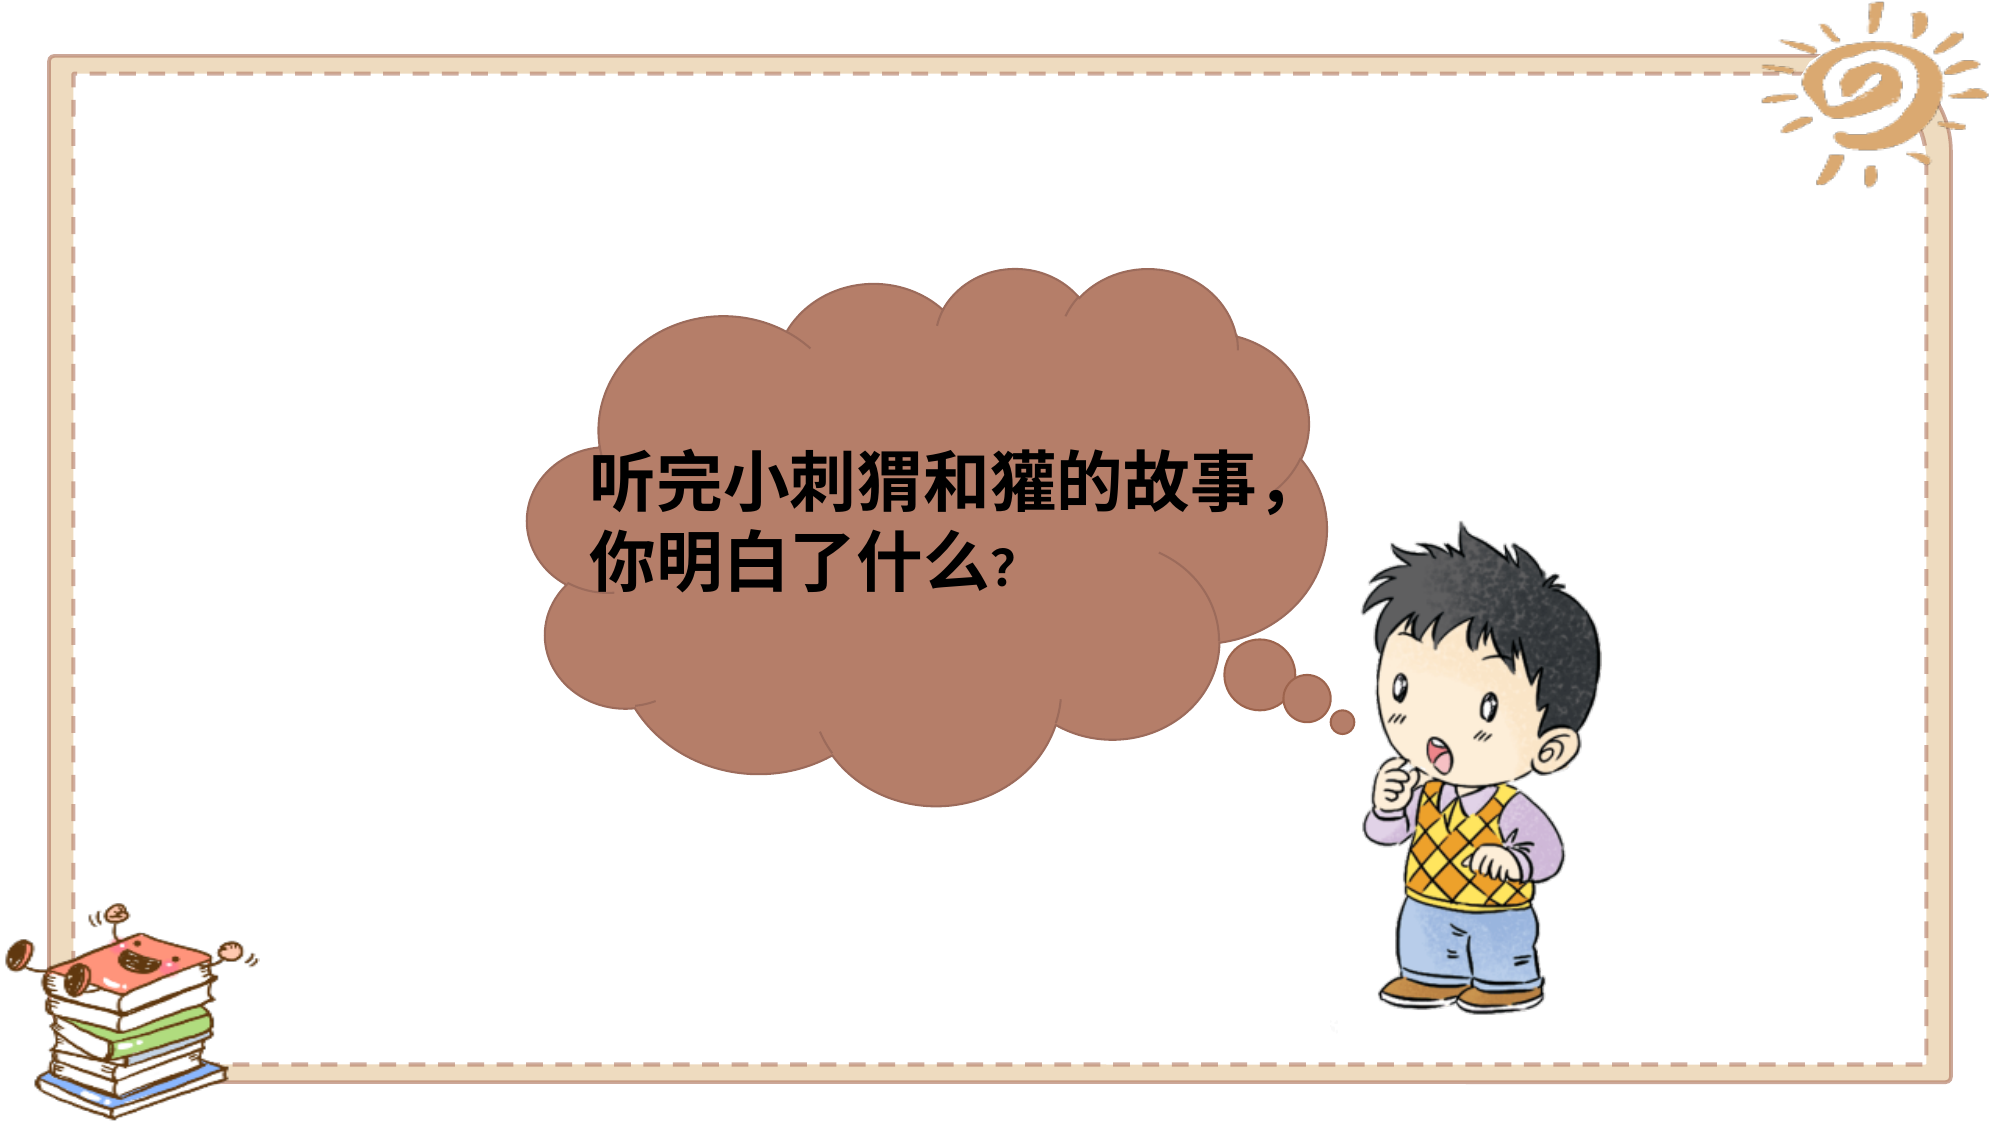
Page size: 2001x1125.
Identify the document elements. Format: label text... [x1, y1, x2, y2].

picture [0, 902, 260, 1122]
picture [1725, 0, 2001, 204]
text_box [526, 453, 1293, 807]
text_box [1224, 639, 1355, 734]
picture [1330, 520, 1602, 1035]
text_box 听完小刺猬和獾的故事， 你明白了什么？ [574, 432, 1300, 608]
text_box [598, 268, 1328, 601]
